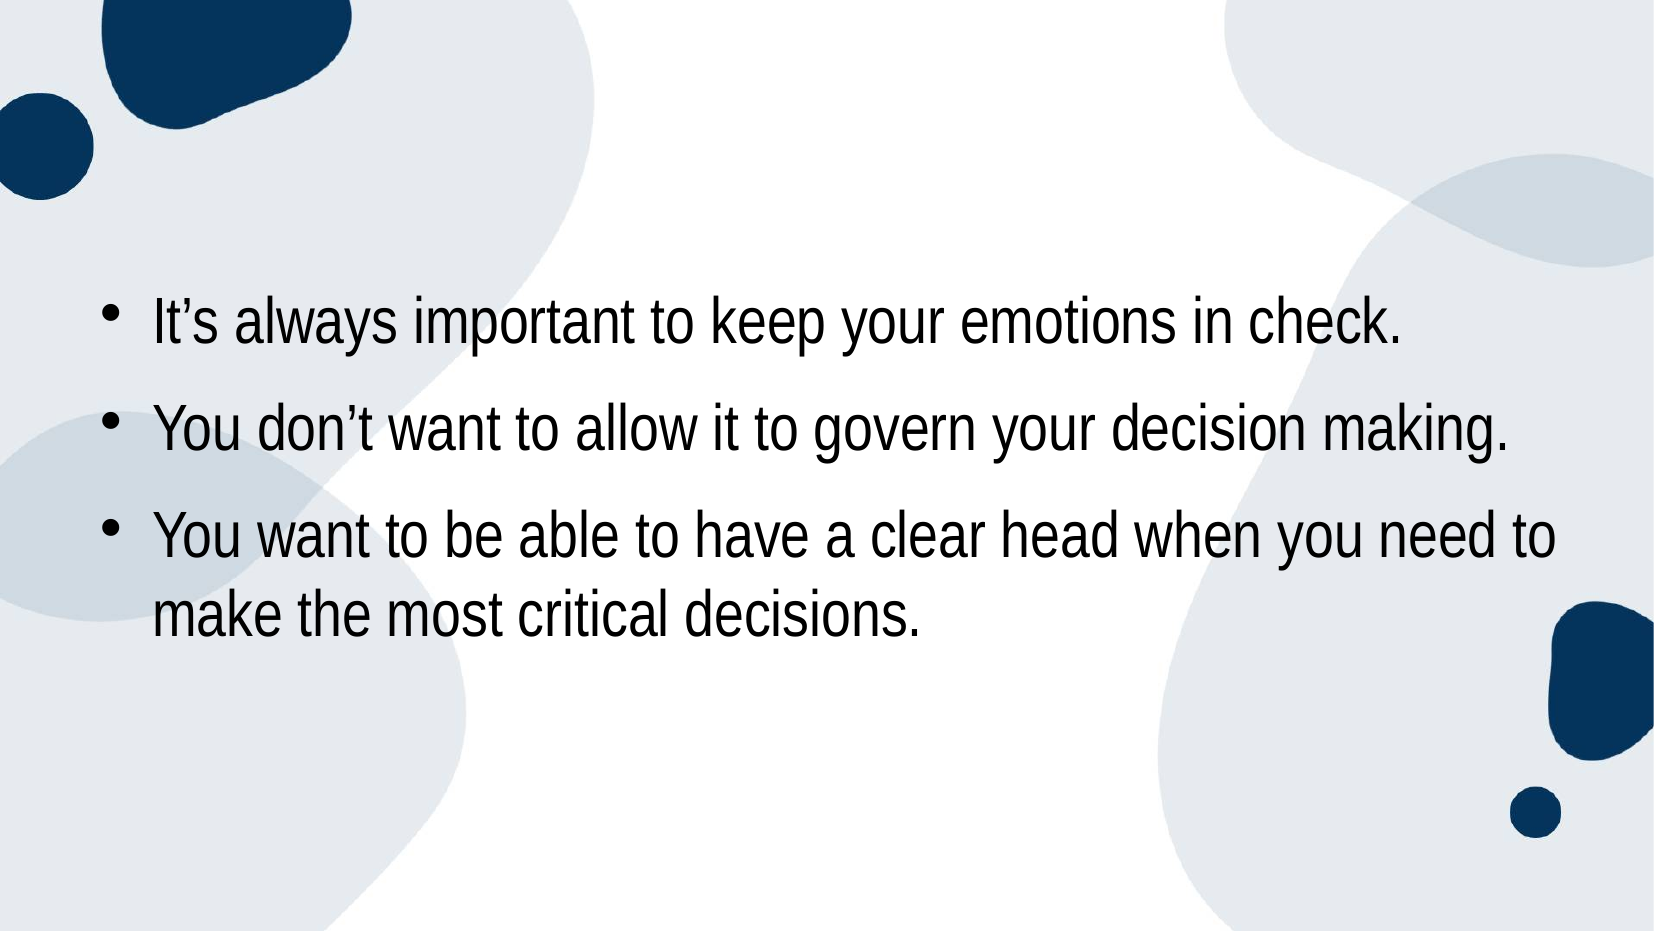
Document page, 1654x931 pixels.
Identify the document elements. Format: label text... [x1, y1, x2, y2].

list It’s always important to keep your emotions in check. You don’t want to allow it to govern your decision making. You want to be able to have a clear head when you need to make the most critical decisions. [82, 277, 1571, 653]
picture [0, 0, 1654, 931]
